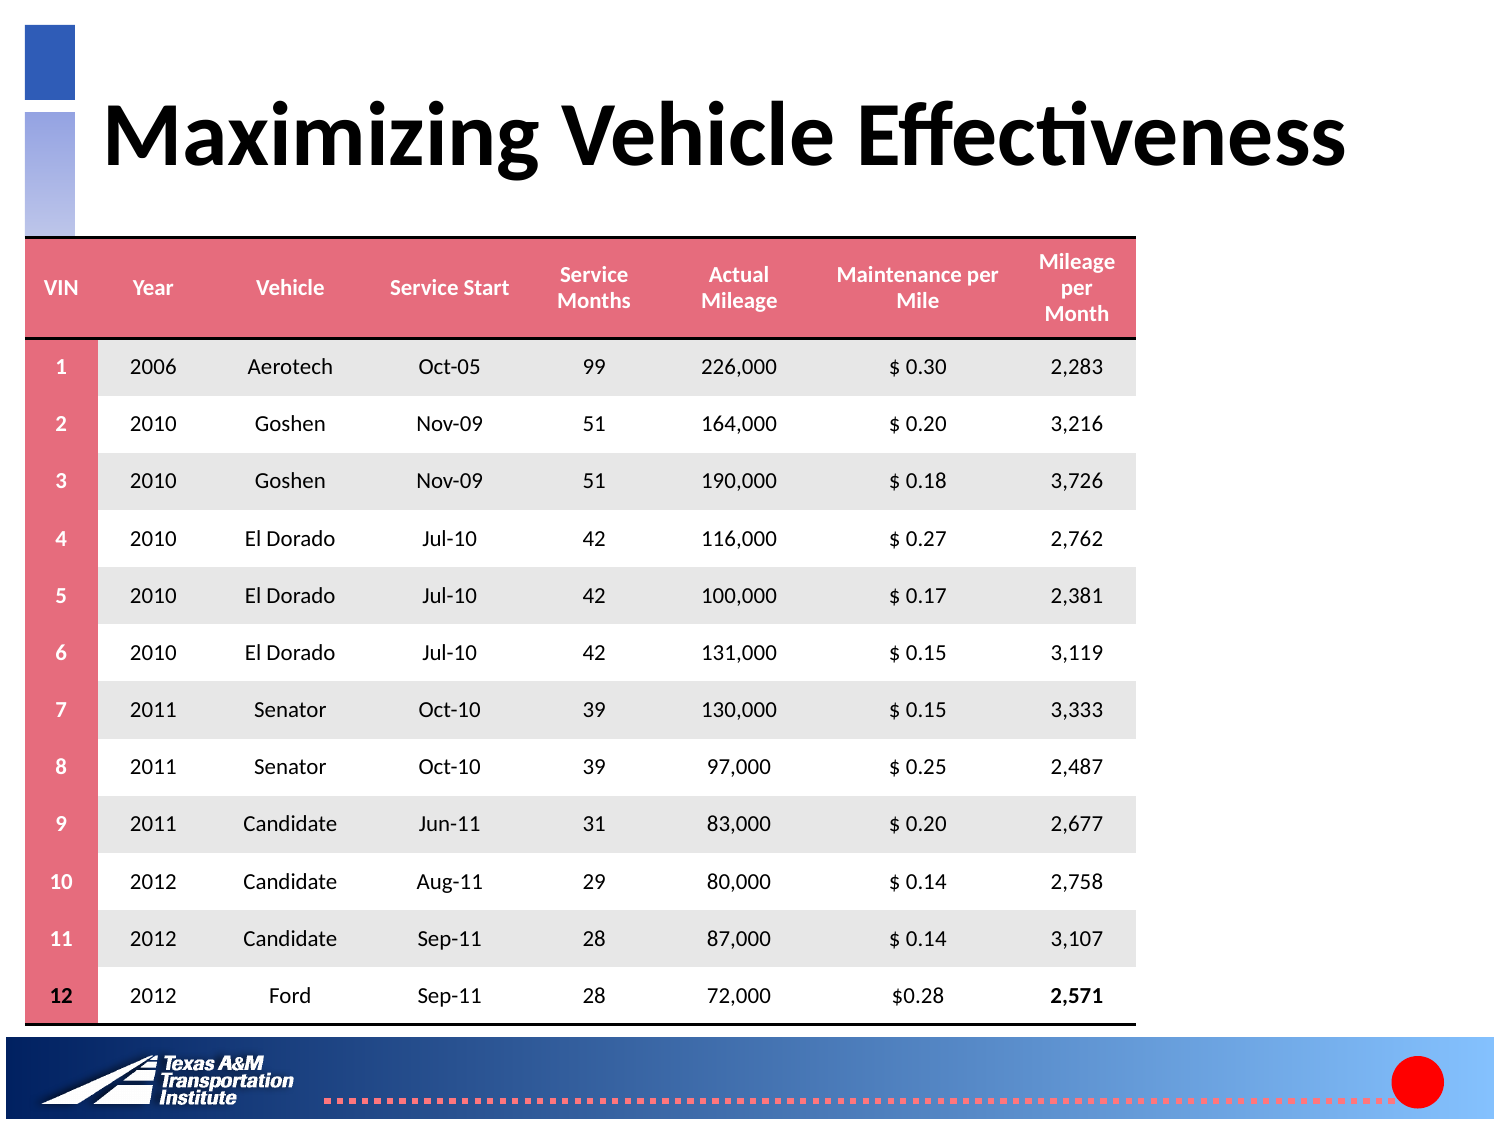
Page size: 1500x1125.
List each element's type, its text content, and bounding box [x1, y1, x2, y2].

table_cell 97,000 [660, 739, 818, 796]
table_cell 2011 [98, 796, 209, 853]
table_cell 2010 [98, 453, 209, 510]
table_cell Sep-11 [372, 910, 528, 967]
table_cell 10 [25, 853, 98, 910]
table_cell Ford [209, 967, 372, 1023]
table_cell 51 [528, 453, 660, 510]
table_cell $ 0.15 [818, 624, 1018, 681]
table_cell 131,000 [660, 624, 818, 681]
table_header VIN [25, 239, 98, 337]
table_header Maintenance per Mile [818, 239, 1018, 337]
table_cell 99 [528, 340, 660, 396]
table_cell 9 [25, 796, 98, 853]
table_cell 2,758 [1018, 853, 1136, 910]
table_cell $ 0.20 [818, 796, 1018, 853]
table_cell $ 0.20 [818, 396, 1018, 453]
table_cell 1 [25, 340, 98, 396]
table_cell Senator [209, 739, 372, 796]
table_cell $ 0.14 [818, 853, 1018, 910]
table_cell 2,762 [1018, 510, 1136, 567]
table_cell 4 [25, 510, 98, 567]
table_cell 11 [25, 910, 98, 967]
table_cell $ 0.17 [818, 567, 1018, 624]
table_cell 2011 [98, 681, 209, 739]
table_cell 2010 [98, 510, 209, 567]
table_cell Candidate [209, 796, 372, 853]
table_cell Oct-05 [372, 340, 528, 396]
table_cell 2010 [98, 567, 209, 624]
table_cell 8 [25, 739, 98, 796]
table_cell $ 0.27 [818, 510, 1018, 567]
title Maximizing Vehicle Effectiveness [87, 24, 1425, 233]
table_cell 116,000 [660, 510, 818, 567]
table_cell 39 [528, 739, 660, 796]
table_cell Goshen [209, 453, 372, 510]
table_header Service Months [528, 239, 660, 337]
table_cell Nov-09 [372, 396, 528, 453]
table_header Actual Mileage [660, 239, 818, 337]
table_cell Senator [209, 681, 372, 739]
table_cell 2,487 [1018, 739, 1136, 796]
picture [37, 1037, 300, 1125]
table_cell $ 0.30 [818, 340, 1018, 396]
table_cell 2012 [98, 967, 209, 1023]
table_cell 2010 [98, 396, 209, 453]
table_cell 72,000 [660, 967, 818, 1023]
table_cell 2006 [98, 340, 209, 396]
table_cell Oct-10 [372, 681, 528, 739]
table_cell Jun-11 [372, 796, 528, 853]
table_cell Jul-10 [372, 624, 528, 681]
table_cell 80,000 [660, 853, 818, 910]
table_cell El Dorado [209, 510, 372, 567]
table_cell El Dorado [209, 624, 372, 681]
table_header Year [98, 239, 209, 337]
table_cell 2012 [98, 910, 209, 967]
table_cell 42 [528, 567, 660, 624]
table_cell 2,381 [1018, 567, 1136, 624]
table_cell Sep-11 [372, 967, 528, 1023]
table_cell 28 [528, 967, 660, 1023]
table_cell Candidate [209, 910, 372, 967]
table_cell $0.28 [818, 967, 1018, 1023]
table_cell 3,107 [1018, 910, 1136, 967]
table_cell $ 0.15 [818, 681, 1018, 739]
table_cell 42 [528, 624, 660, 681]
table_cell 2,571 [1018, 967, 1136, 1023]
table_cell 51 [528, 396, 660, 453]
table_cell El Dorado [209, 567, 372, 624]
table_cell 7 [25, 681, 98, 739]
table_cell $ 0.14 [818, 910, 1018, 967]
table_cell 42 [528, 510, 660, 567]
table_cell 190,000 [660, 453, 818, 510]
table_cell 3,333 [1018, 681, 1136, 739]
table_cell 100,000 [660, 567, 818, 624]
table_cell 3 [25, 453, 98, 510]
table_cell 226,000 [660, 340, 818, 396]
table_cell $ 0.18 [818, 453, 1018, 510]
table_cell 12 [25, 967, 98, 1023]
table_header Service Start [372, 239, 528, 337]
table_cell 39 [528, 681, 660, 739]
table_header Vehicle [209, 239, 372, 337]
table_cell 2 [25, 396, 98, 453]
table_cell 2011 [98, 739, 209, 796]
table_cell Aerotech [209, 340, 372, 396]
table_cell 2,677 [1018, 796, 1136, 853]
table_cell $ 0.25 [818, 739, 1018, 796]
table_cell Goshen [209, 396, 372, 453]
table_cell 31 [528, 796, 660, 853]
table_cell 2010 [98, 624, 209, 681]
table_cell Candidate [209, 853, 372, 910]
table_cell Jul-10 [372, 567, 528, 624]
table_cell 83,000 [660, 796, 818, 853]
table_cell 6 [25, 624, 98, 681]
table_cell 3,726 [1018, 453, 1136, 510]
table_cell 28 [528, 910, 660, 967]
table_cell 3,216 [1018, 396, 1136, 453]
table_cell Nov-09 [372, 453, 528, 510]
table_cell 3,119 [1018, 624, 1136, 681]
table_cell 2,283 [1018, 340, 1136, 396]
table_cell 5 [25, 567, 98, 624]
table_cell 87,000 [660, 910, 818, 967]
table_cell 29 [528, 853, 660, 910]
table_cell 130,000 [660, 681, 818, 739]
table_cell Aug-11 [372, 853, 528, 910]
table_header Mileage per Month [1018, 239, 1136, 337]
table_cell 2012 [98, 853, 209, 910]
table_cell Oct-10 [372, 739, 528, 796]
table_cell Jul-10 [372, 510, 528, 567]
table_cell 164,000 [660, 396, 818, 453]
